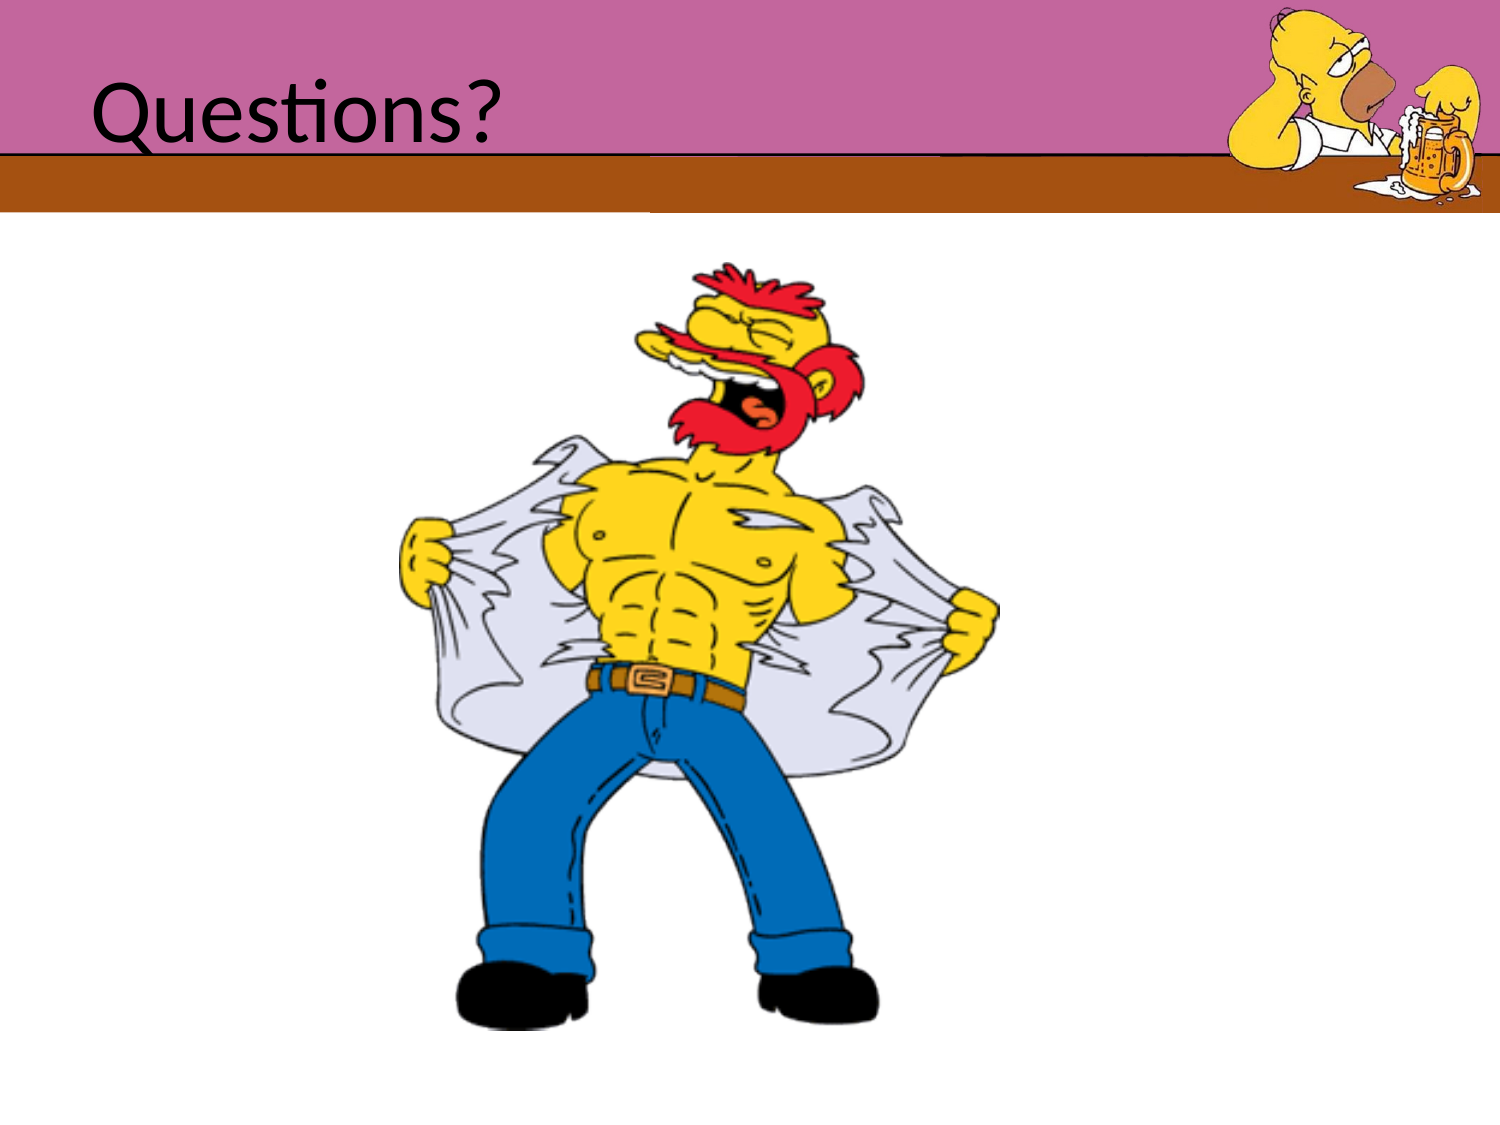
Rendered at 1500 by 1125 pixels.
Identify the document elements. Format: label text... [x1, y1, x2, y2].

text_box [399, 262, 1001, 1051]
title Questions? [75, 12, 1425, 200]
picture [650, 0, 1500, 213]
